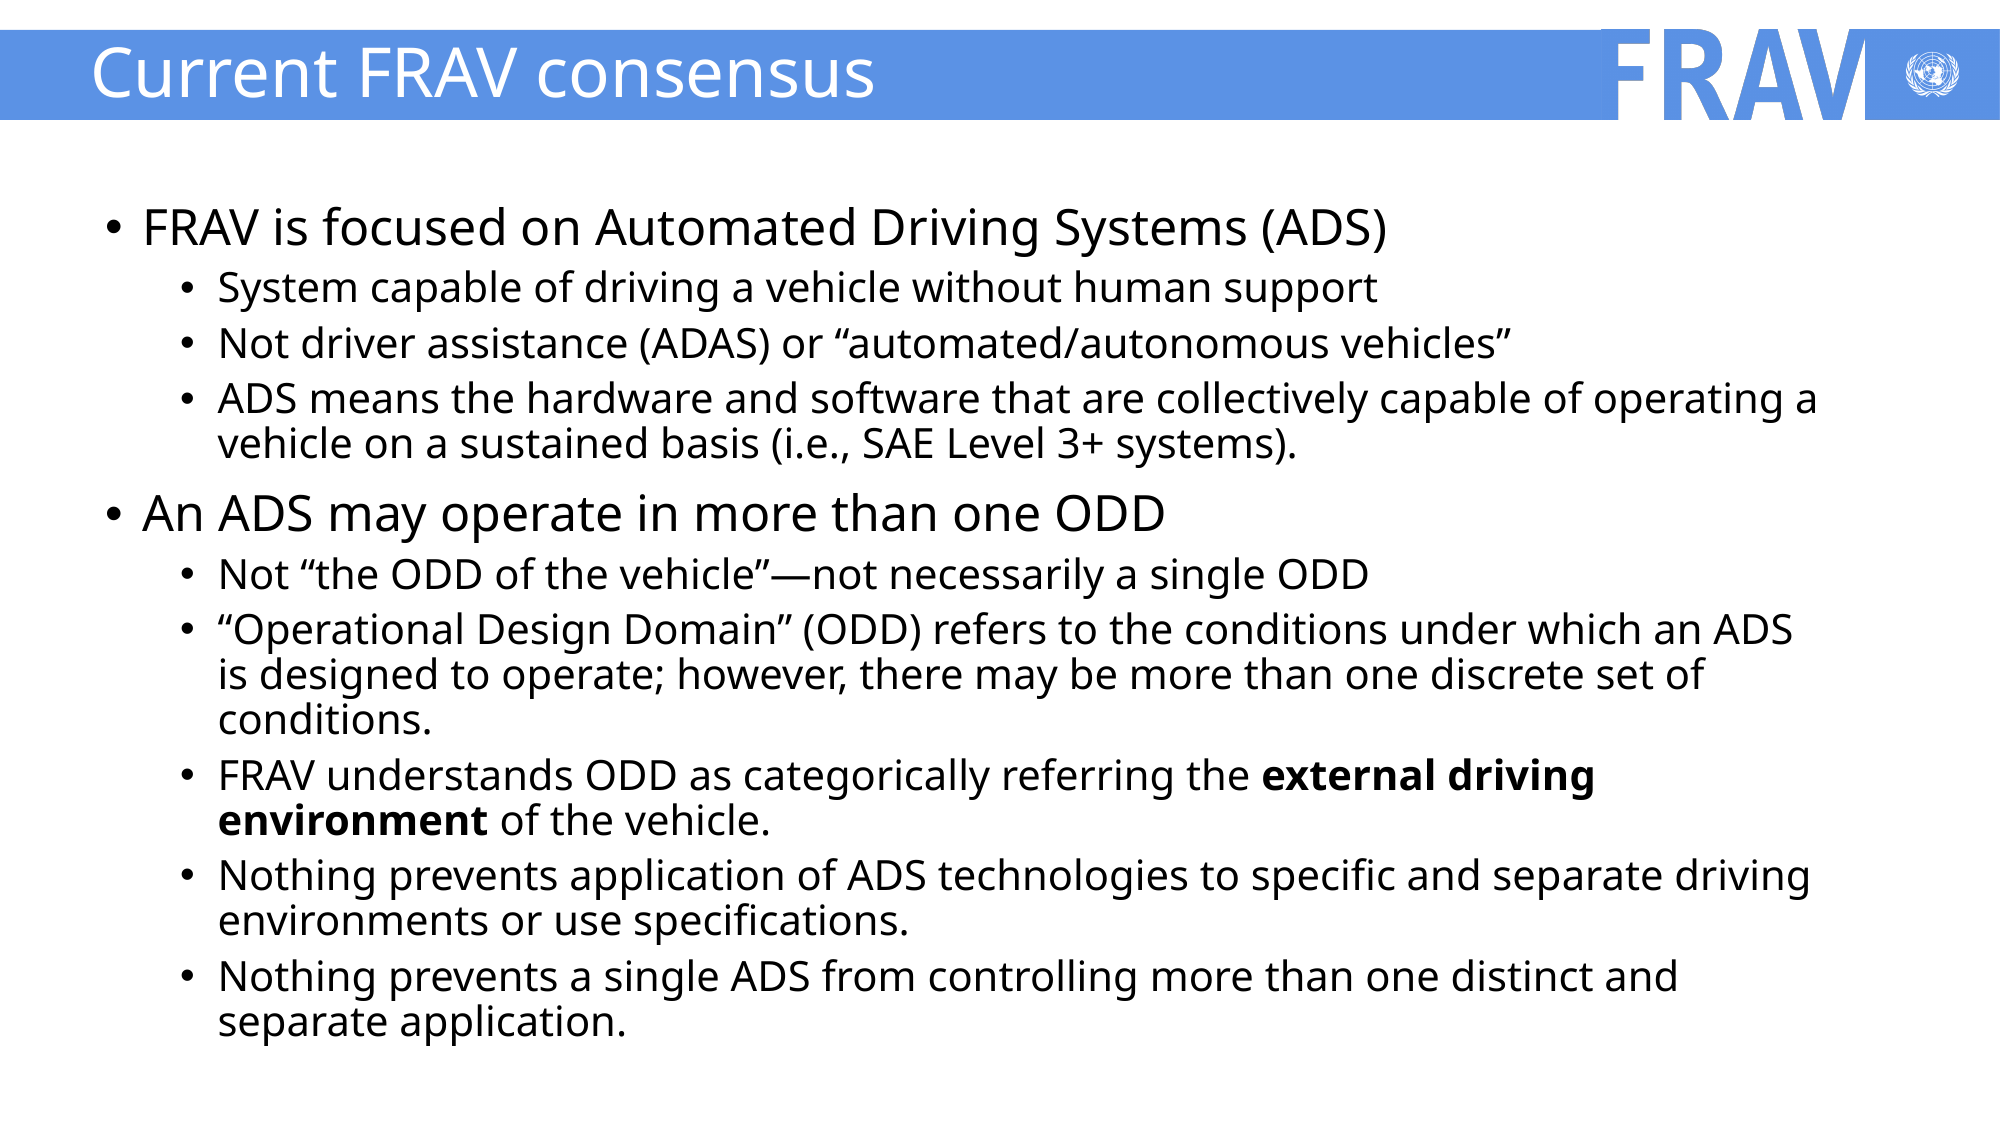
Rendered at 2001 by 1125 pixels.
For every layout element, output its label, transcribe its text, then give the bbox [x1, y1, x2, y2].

picture [1601, 29, 2000, 120]
list FRAV is focused on Automated Driving Systems (ADS) System capable of driving a vehicle without human support Not driver assistance (ADAS) or “automated/autonomous vehicles” ADS means the hardware and software that are collectively capable of operating a vehicle on a sustained basis (i.e., SAE Level 3+ systems). An ADS may operate in more than one ODD Not “the ODD of the vehicle”—not necessarily a single ODD “Operational Design Domain” (ODD) refers to the conditions under which an ADS is designed to operate; however, there may be more than one discrete set of conditions. FRAV understands ODD as categorically referring the external driving environment of the vehicle. Nothing prevents application of ADS technologies to specific and separate driving environments or use specifications. Nothing prevents a single ADS from controlling more than one distinct and separate application. [90, 195, 1843, 1105]
title Current FRAV consensus [75, 29, 1425, 120]
